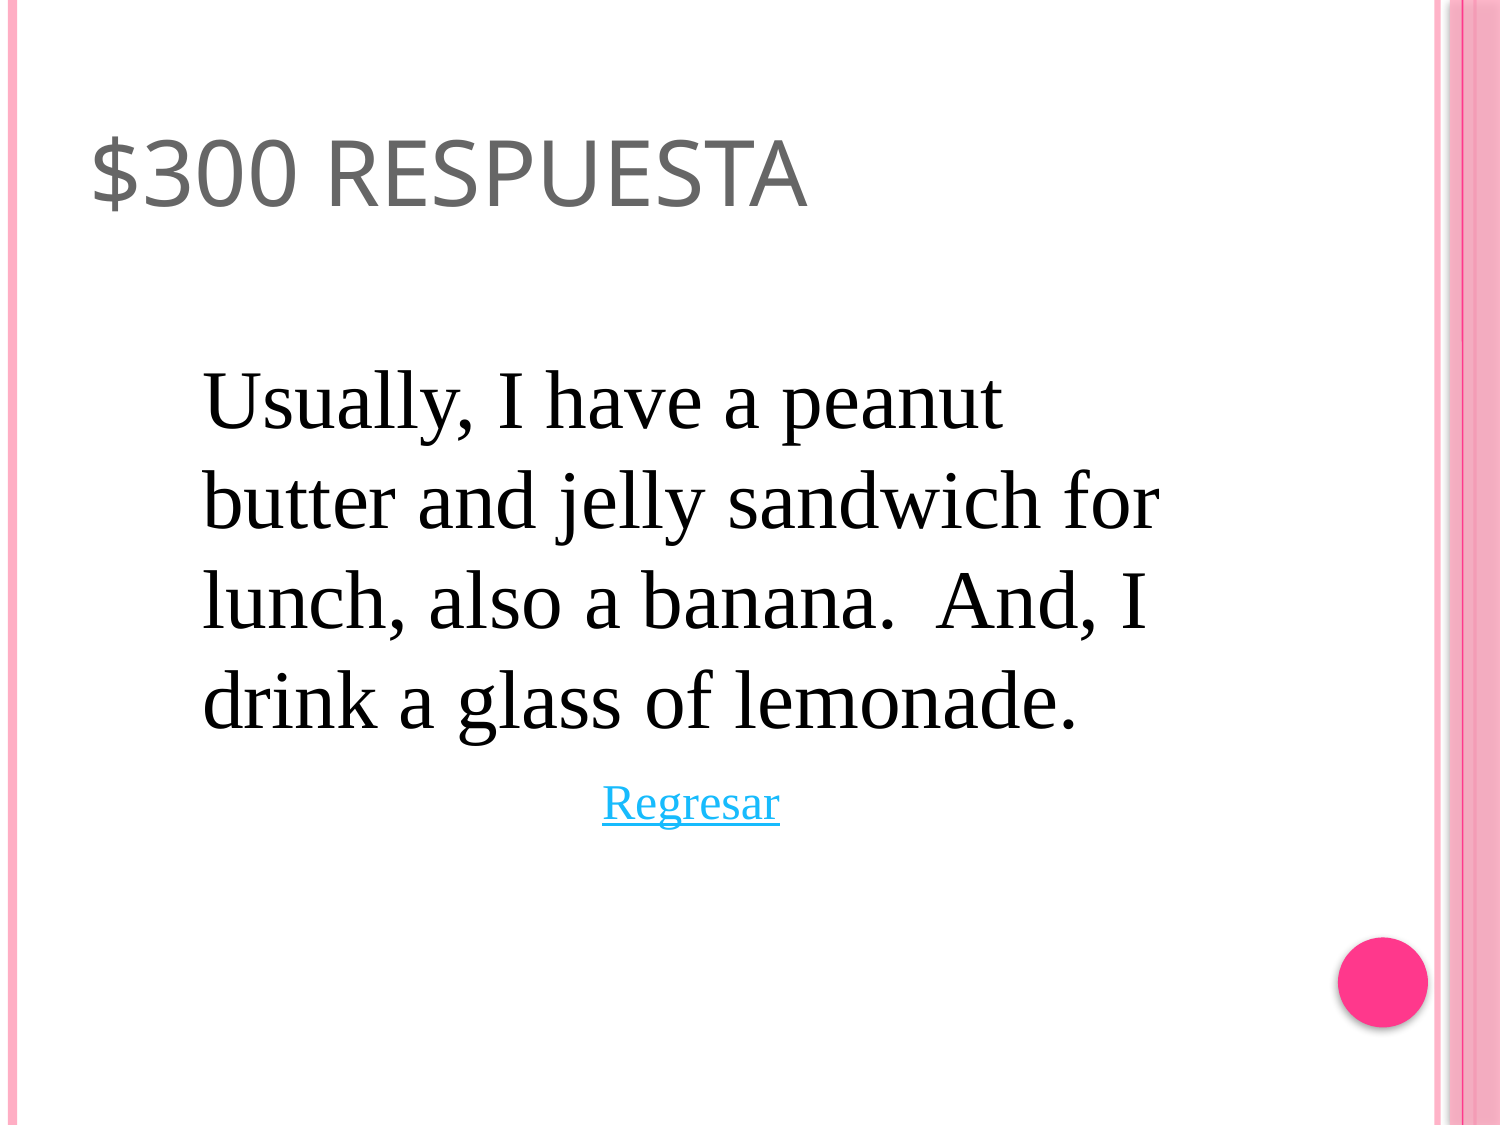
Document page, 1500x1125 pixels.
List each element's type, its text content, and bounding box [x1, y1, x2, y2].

text_box Regresar [587, 762, 800, 838]
title $300 Respuesta [75, 45, 1300, 233]
text_box Usually, I have a peanut butter and jelly sandwich for lunch, also a banana. And, I drink a glass of lemonade. [187, 337, 1225, 753]
